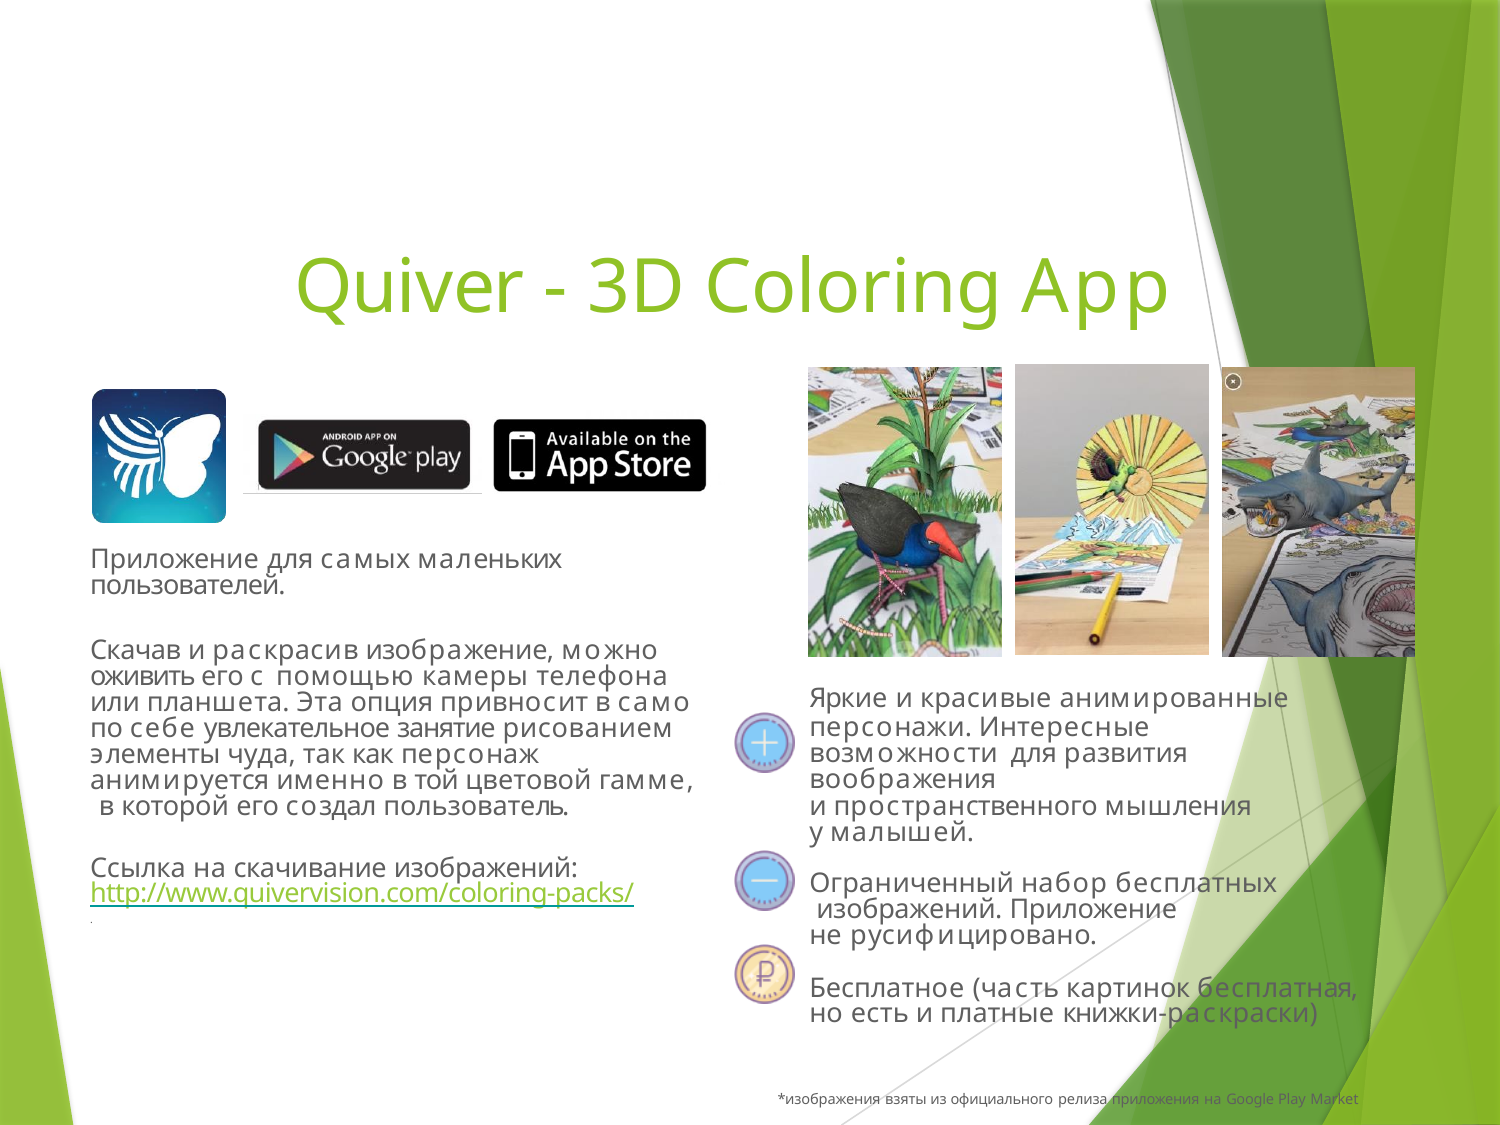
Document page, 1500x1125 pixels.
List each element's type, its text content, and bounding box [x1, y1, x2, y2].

picture [1221, 366, 1416, 658]
picture [733, 711, 796, 773]
text_box *изображения взяты из официального релиза приложения на Google Play Market [775, 1087, 1403, 1108]
picture [808, 366, 1003, 657]
picture [492, 409, 725, 494]
text_box Приложение для самых маленьких пользователей. [87, 539, 572, 601]
title Quiver - 3D Coloring App [292, 235, 1208, 426]
text_box Ссылка на скачивание изображений: http://www.quivervision.com/coloring-packs/ . [87, 851, 689, 926]
text_box Скачав и раскрасив изображение, можно оживить его с помощью камеры телефона или планшета. Эта опция привносит в само по себе увлекательное занятие рисованием элементы чуда, так как персонаж анимируется именно в той цветовой гамме, в которой его создал пользователь. [87, 630, 706, 821]
picture [733, 943, 796, 1005]
picture [733, 850, 796, 912]
text_box Яркие и красивые анимированные персонажи. Интересные возможности для развития воображения и пространственного мышления у малышей. Ограниченный набор бесплатных изображений. Приложение не русифицировано. Бесплатное (часть картинок бесплатная, но есть и платные книжки-раскраски) [807, 681, 1371, 1029]
picture [242, 413, 483, 495]
picture [91, 389, 227, 523]
picture [1015, 364, 1209, 656]
